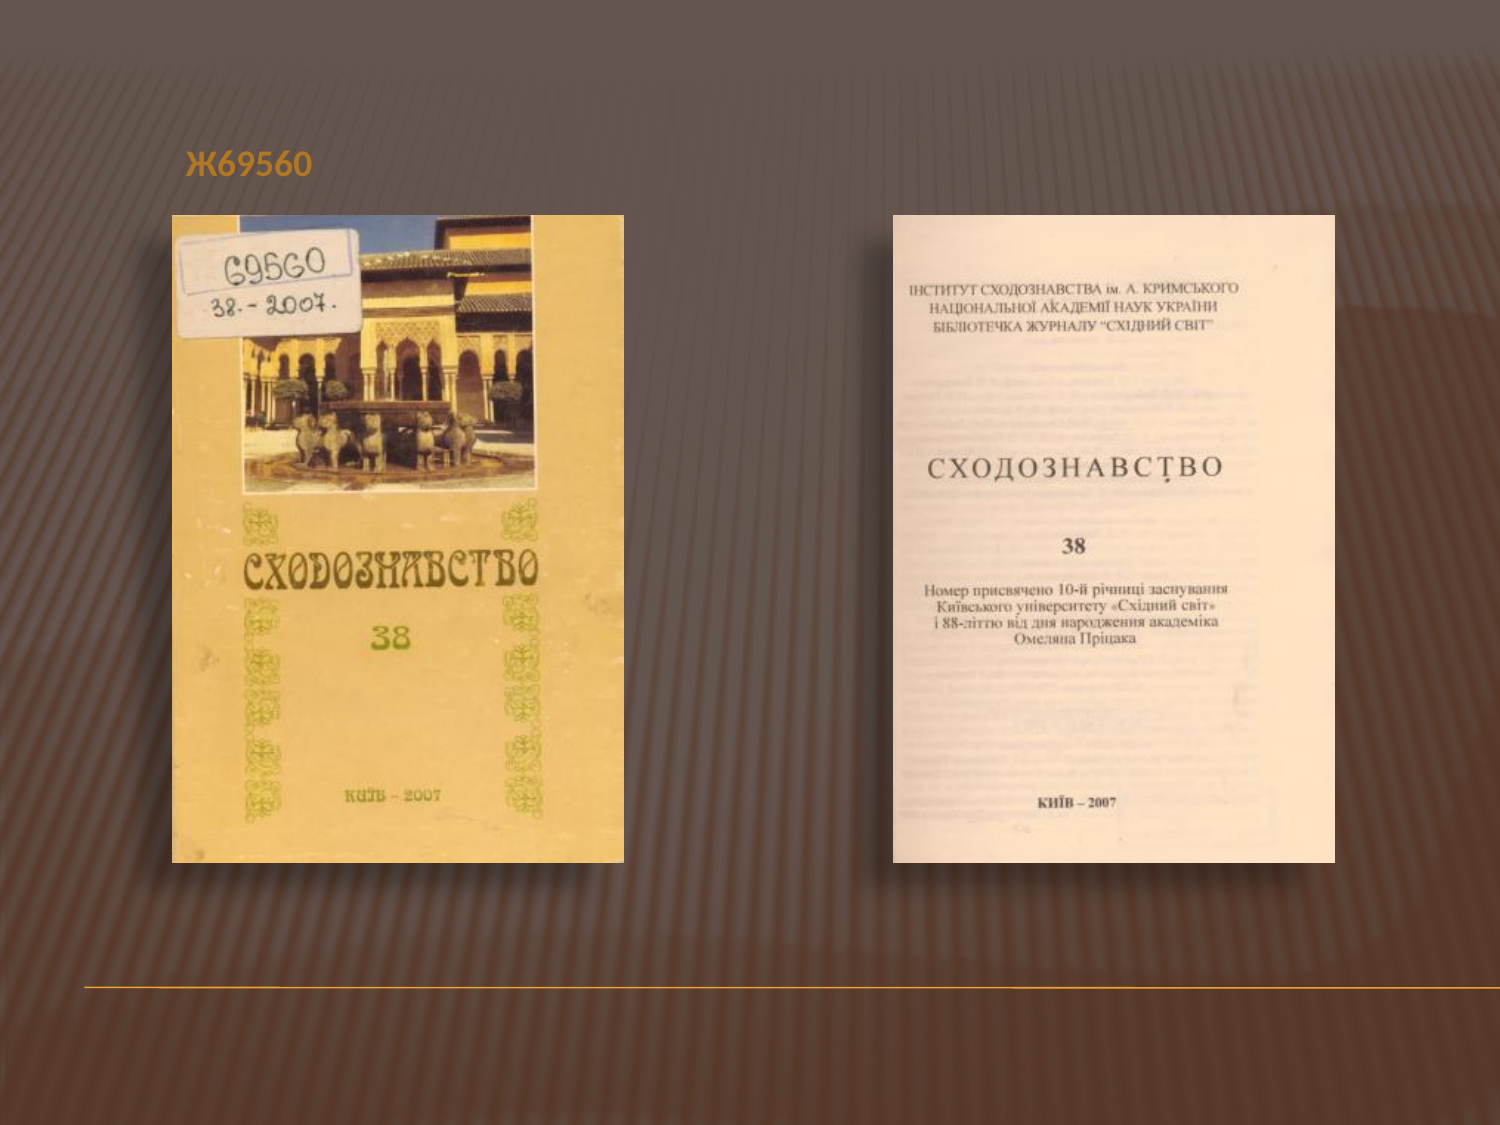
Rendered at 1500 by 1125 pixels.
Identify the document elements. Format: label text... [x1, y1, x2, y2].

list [893, 215, 1336, 863]
list Ж69560 [171, 109, 750, 215]
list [172, 215, 624, 863]
